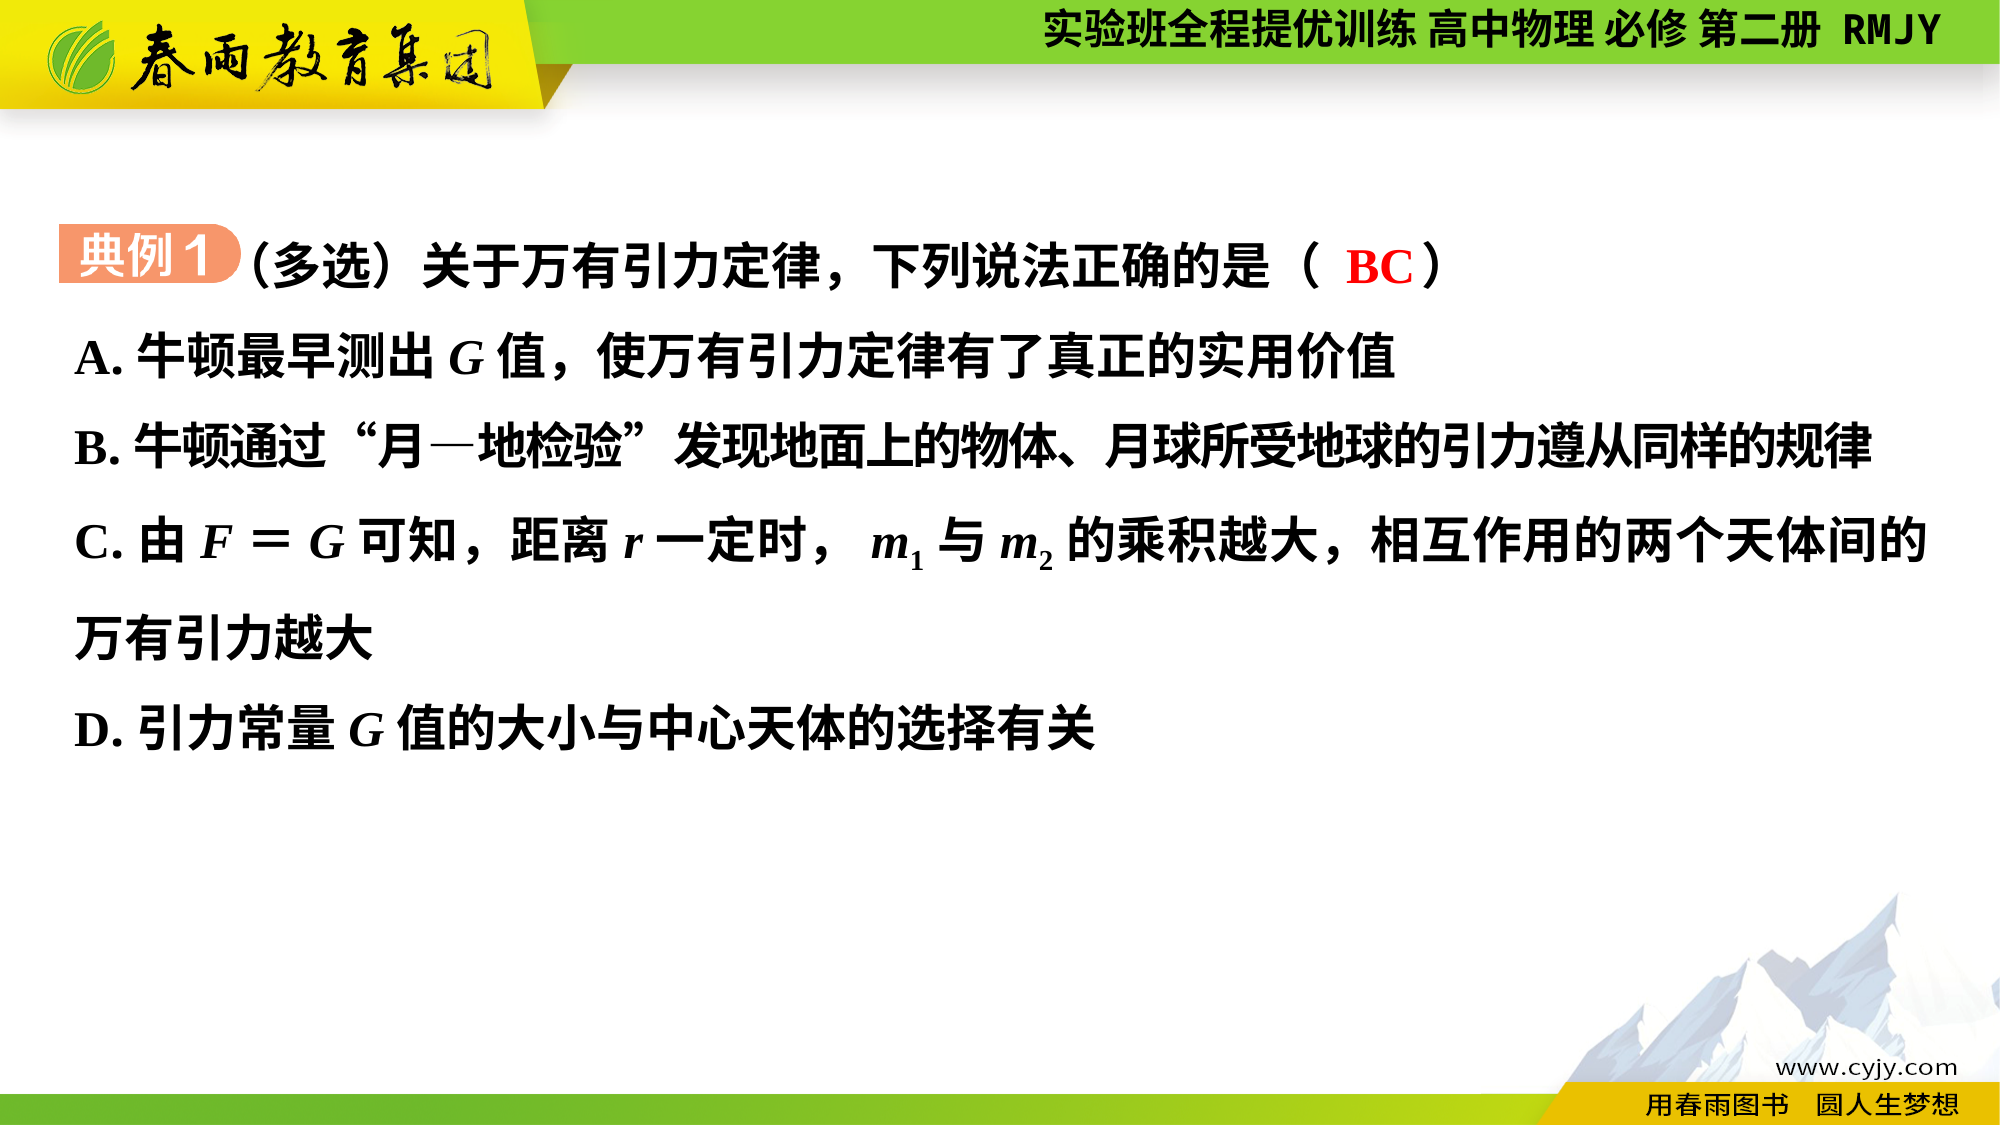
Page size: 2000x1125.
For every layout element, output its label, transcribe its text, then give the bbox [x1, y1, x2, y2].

picture [0, 0, 2000, 1125]
text_box BC [1331, 196, 1431, 301]
